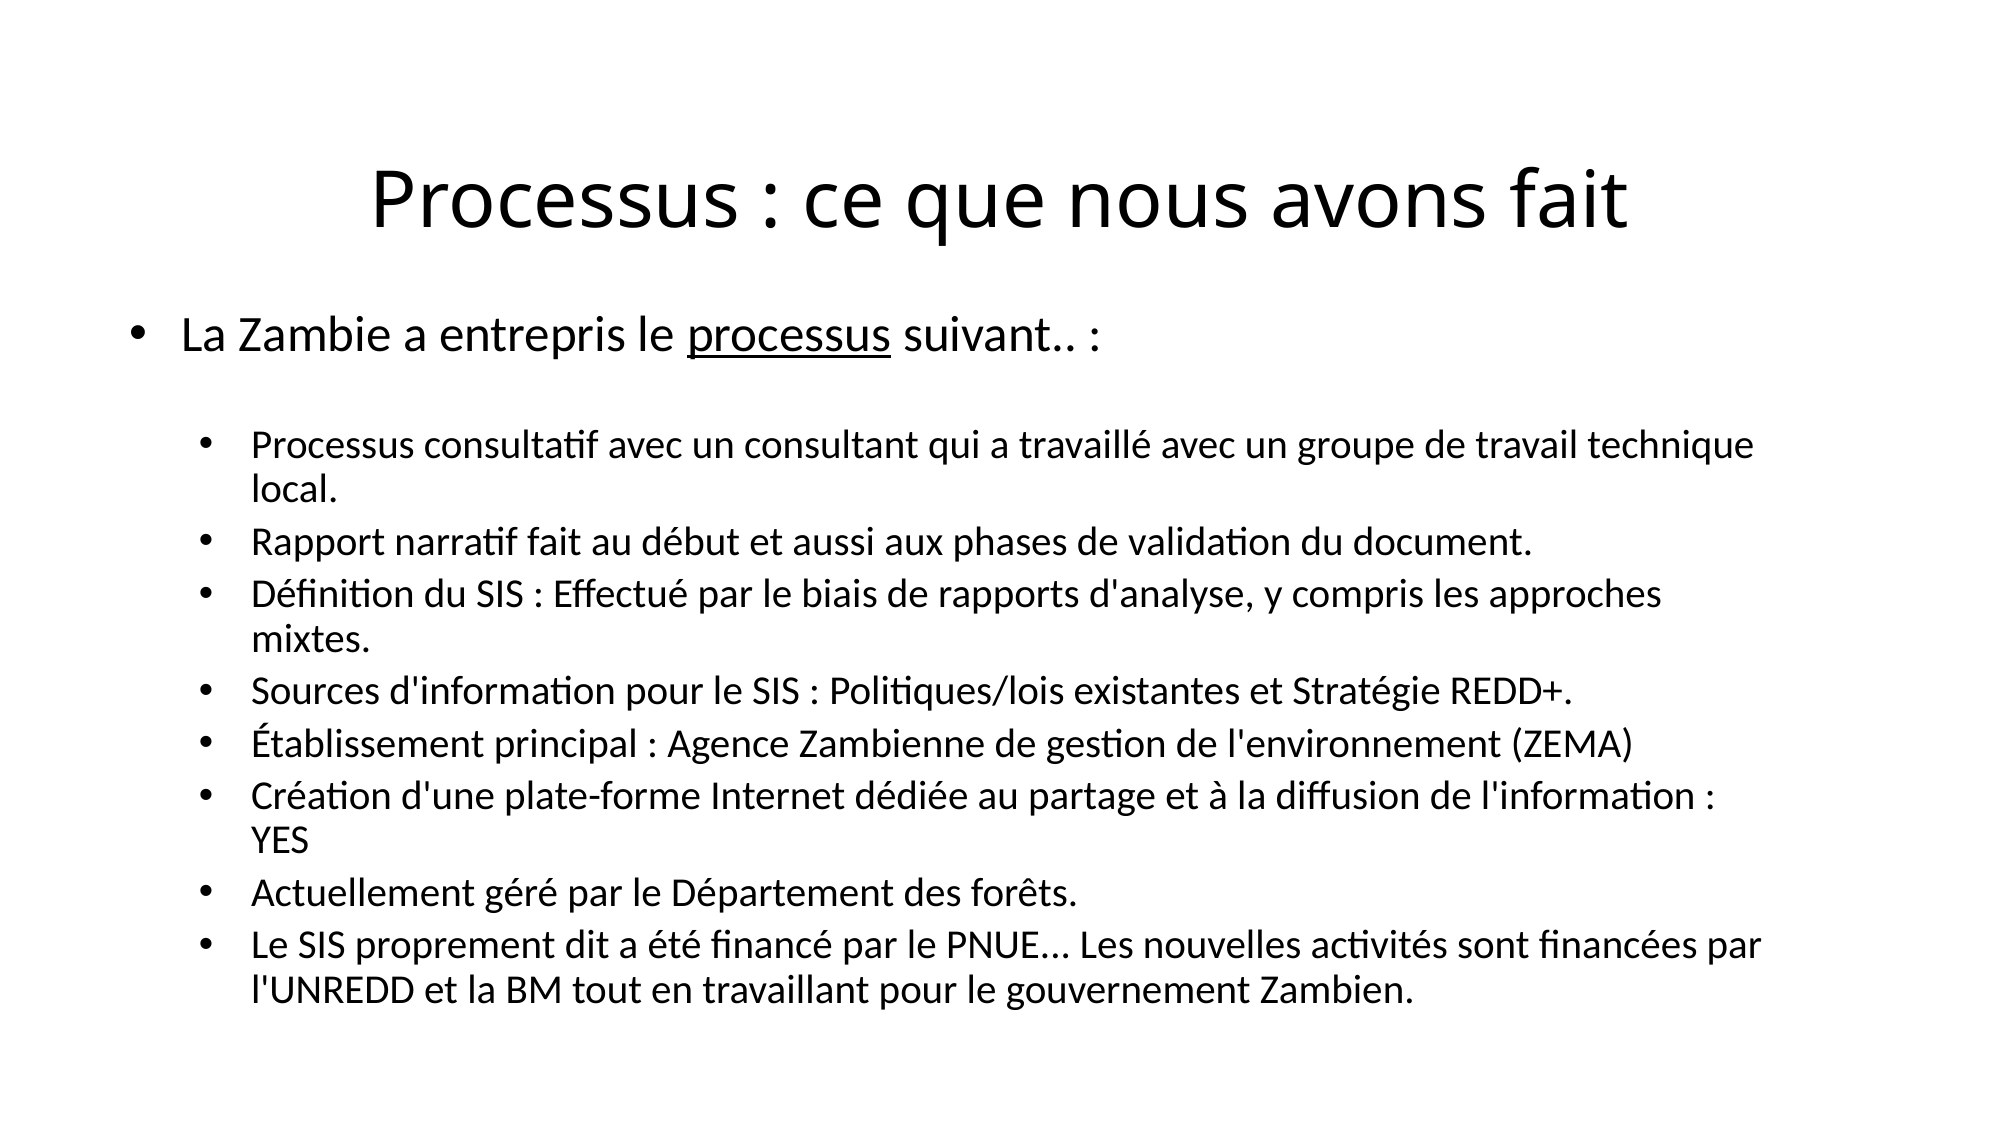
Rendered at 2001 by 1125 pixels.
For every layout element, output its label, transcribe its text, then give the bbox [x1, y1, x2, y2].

title Processus : ce que nous avons fait [249, 64, 1750, 253]
subtitle La Zambie a entrepris le processus suivant.. : Processus consultatif avec un consultant qui a travaillé avec un groupe de travail technique local. Rapport narratif fait au début et aussi aux phases de validation du document. Définition du SIS : Effectué par le biais de rapports d'analyse, y compris les approches mixtes. Sources d'information pour le SIS : Politiques/lois existantes et Stratégie REDD+. Établissement principal : Agence Zambienne de gestion de l'environnement (ZEMA) Création d'une plate-forme Internet dédiée au partage et à la diffusion de l'information : YES Actuellement géré par le Département des forêts. Le SIS proprement dit a été financé par le PNUE... Les nouvelles activités sont financées par l'UNREDD et la BM tout en travaillant pour le gouvernement Zambien. [114, 299, 1798, 1025]
